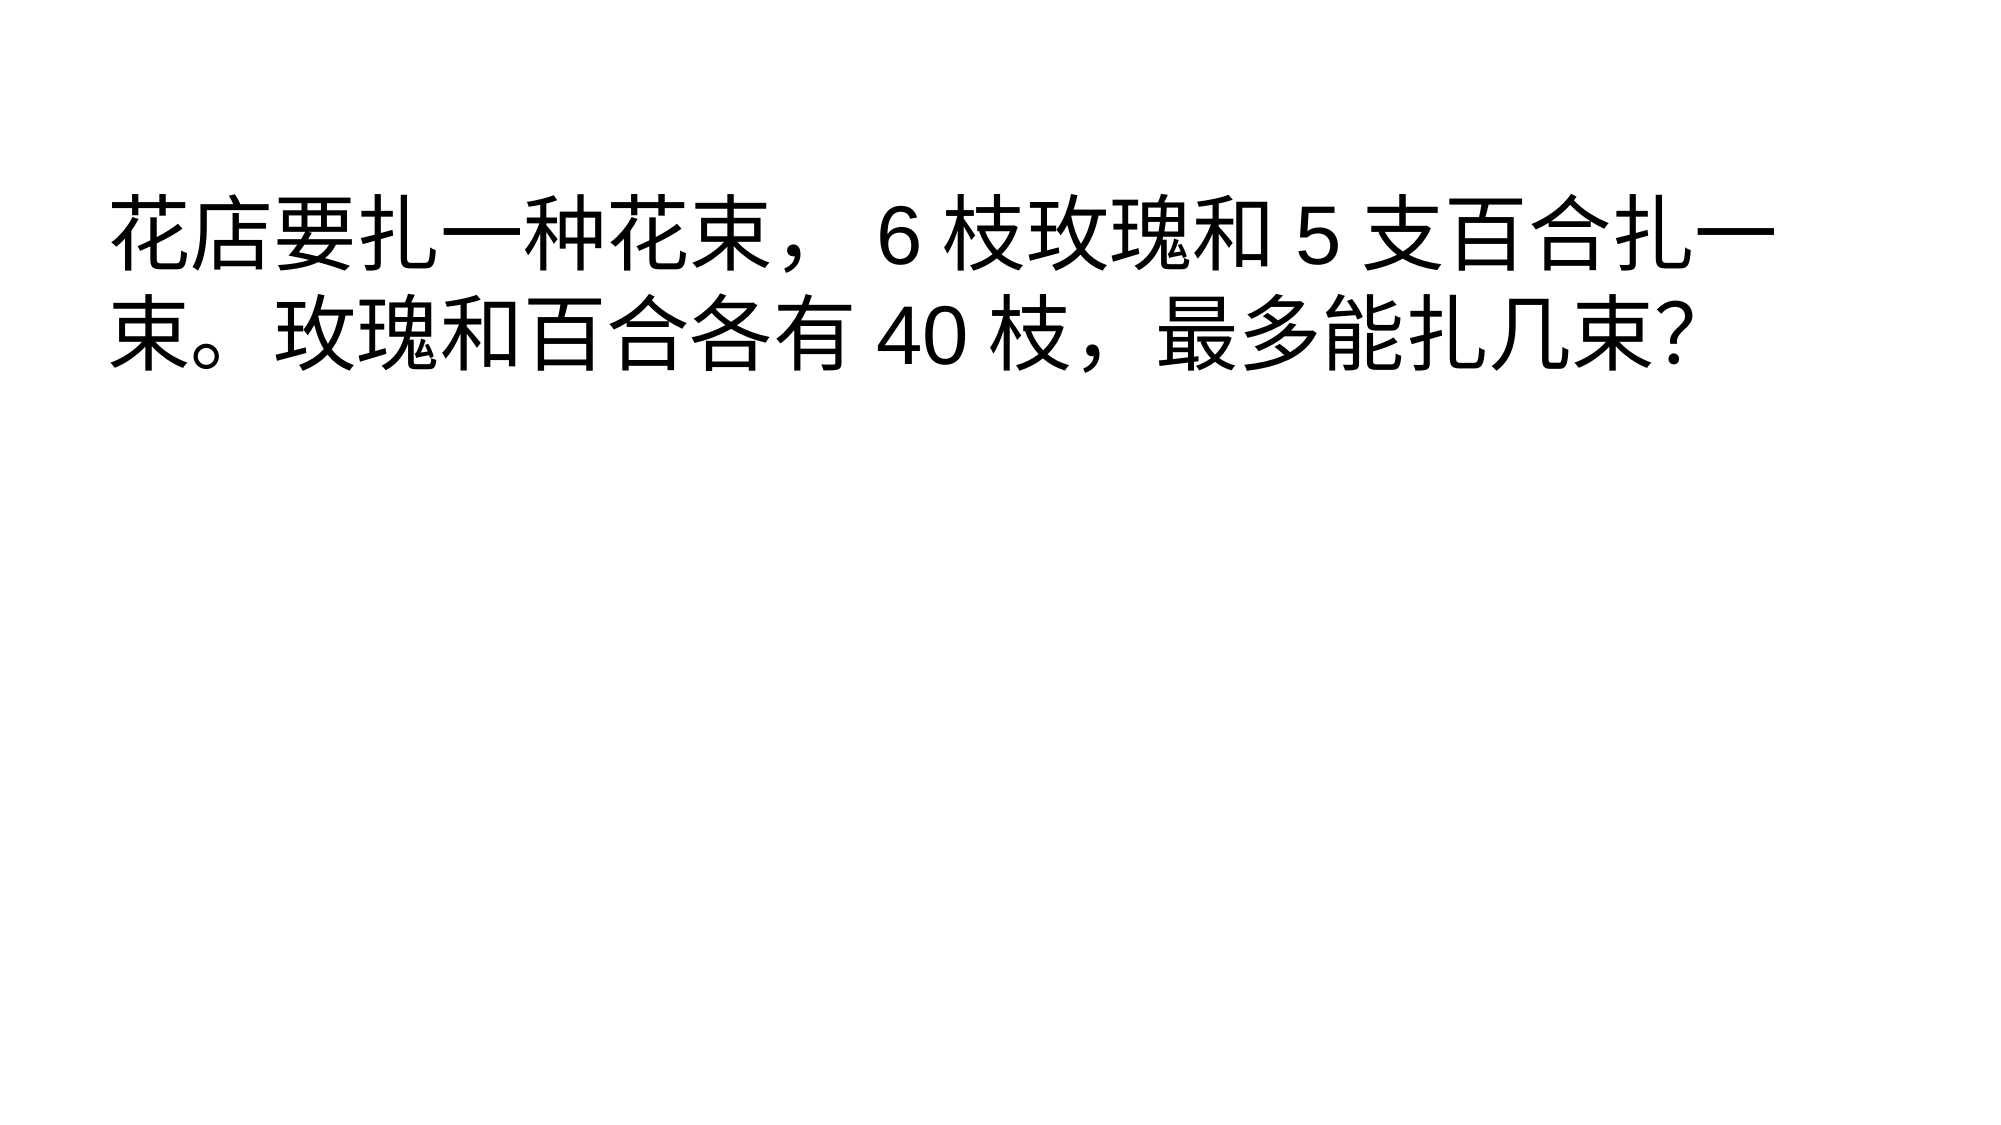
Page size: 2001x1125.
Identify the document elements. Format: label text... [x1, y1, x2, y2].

text_box 花店要扎一种花束，6枝玫瑰和5支百合扎一束。玫瑰和百合各有40枝，最多能扎几束？ [92, 173, 1798, 389]
